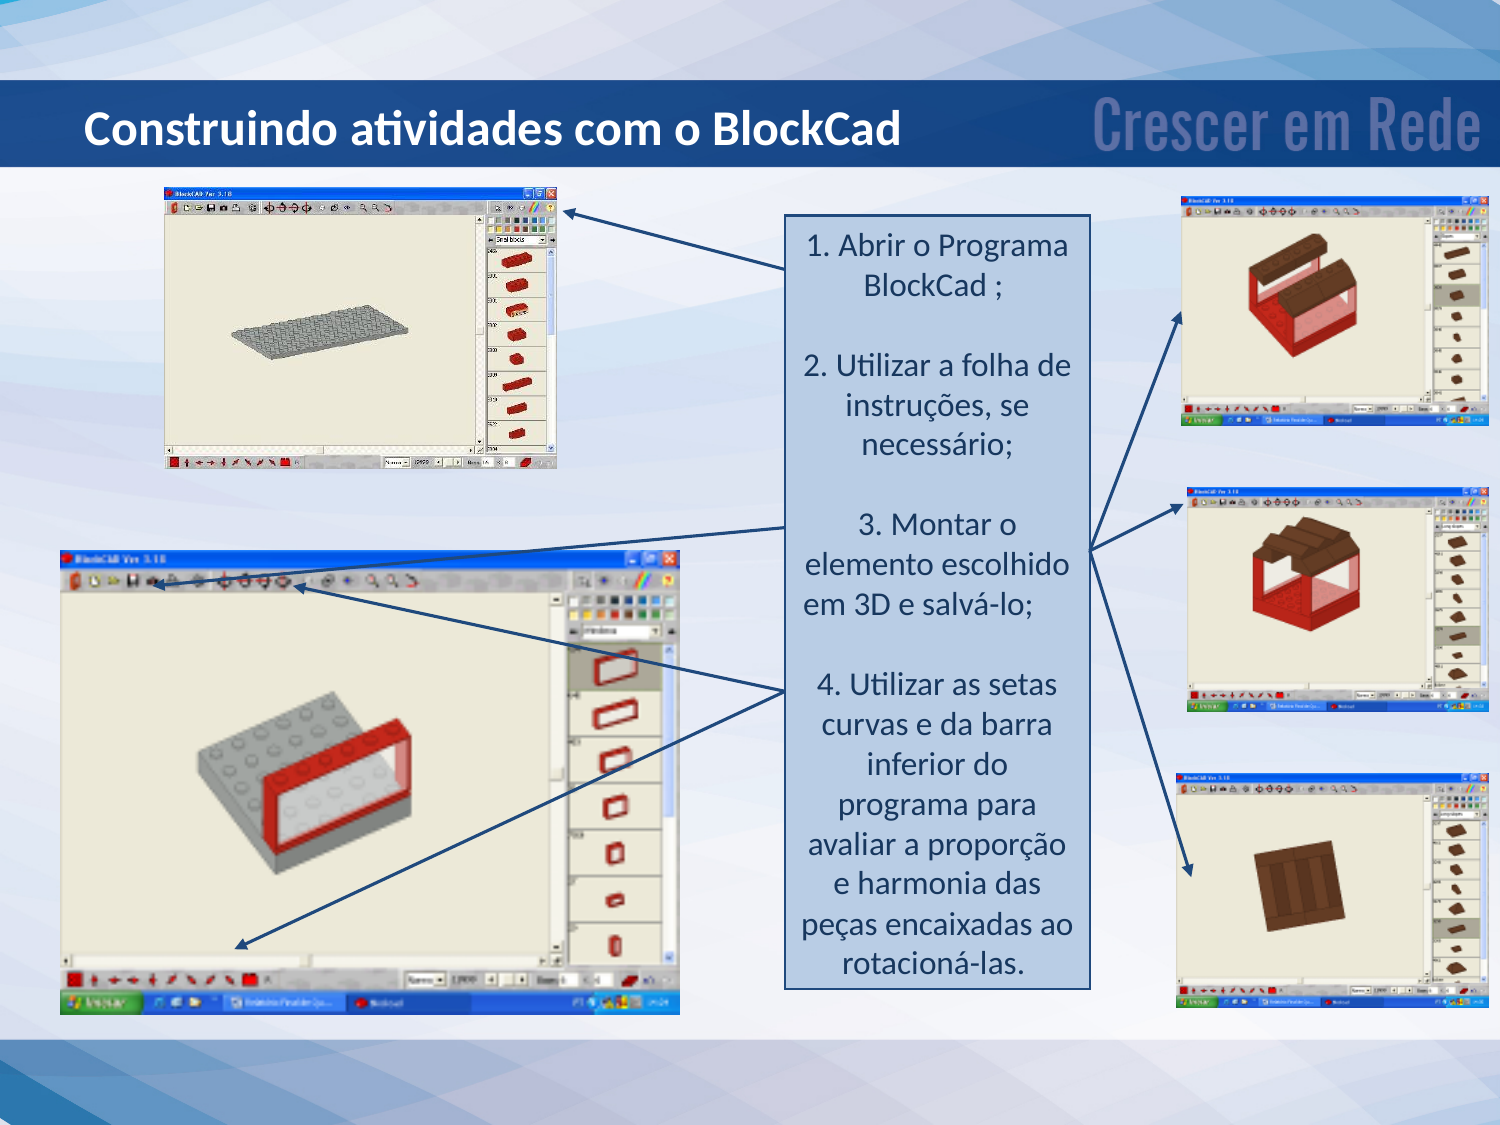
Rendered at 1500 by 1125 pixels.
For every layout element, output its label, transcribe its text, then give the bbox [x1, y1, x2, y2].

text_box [292, 593, 786, 690]
text_box Construindo atividades com o BlockCad [70, 88, 1430, 163]
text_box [152, 527, 786, 587]
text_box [977, 662, 1304, 765]
text_box 1. Abrir o Programa BlockCad ; 2. Utilizar a folha de instruções, se necessário; 3. Montar o elemento escolhido em 3D e salvá-lo; 4. Utilizar as setas curvas e da barra inferior do programa para avaliar a proporção e harmonia das peças encaixadas ao rotacioná-las. [785, 215, 1090, 989]
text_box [562, 210, 786, 270]
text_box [234, 691, 786, 950]
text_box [1015, 385, 1256, 477]
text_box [1089, 503, 1184, 551]
picture [0, 0, 1500, 1125]
